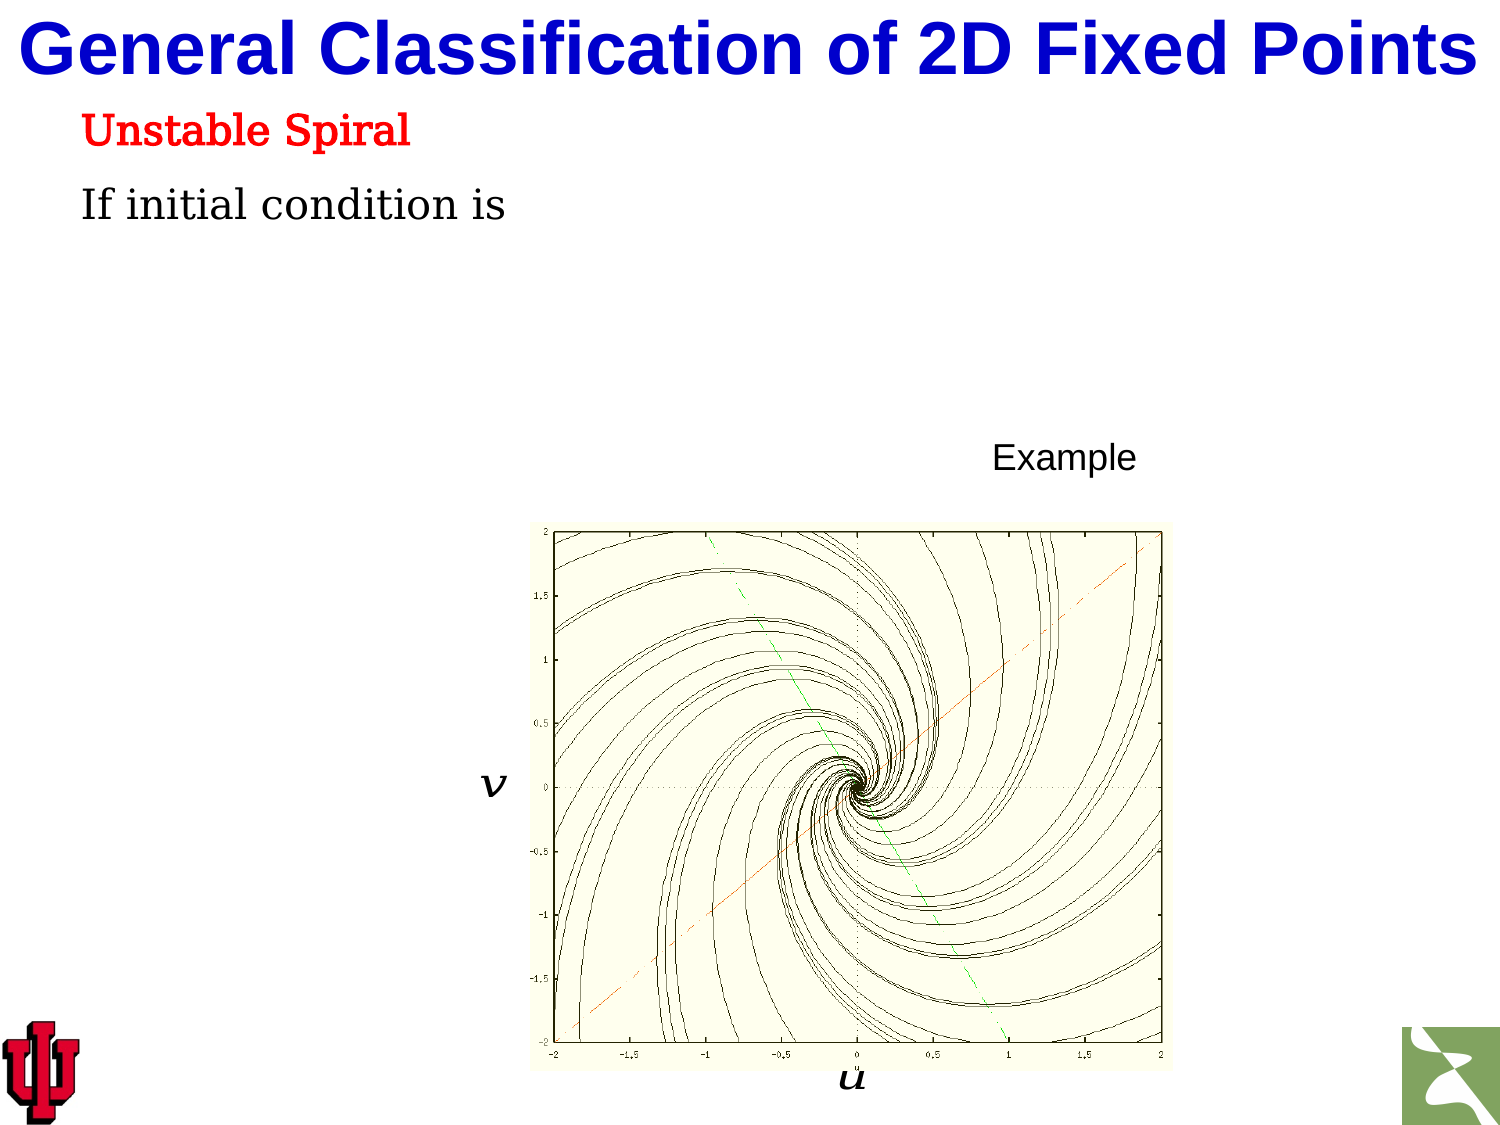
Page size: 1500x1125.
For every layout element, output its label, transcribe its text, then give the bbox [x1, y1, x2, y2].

picture [529, 522, 1173, 1072]
title General Classification of 2D Fixed Points [0, 0, 1500, 90]
picture [0, 1020, 80, 1125]
picture [1402, 1027, 1500, 1125]
